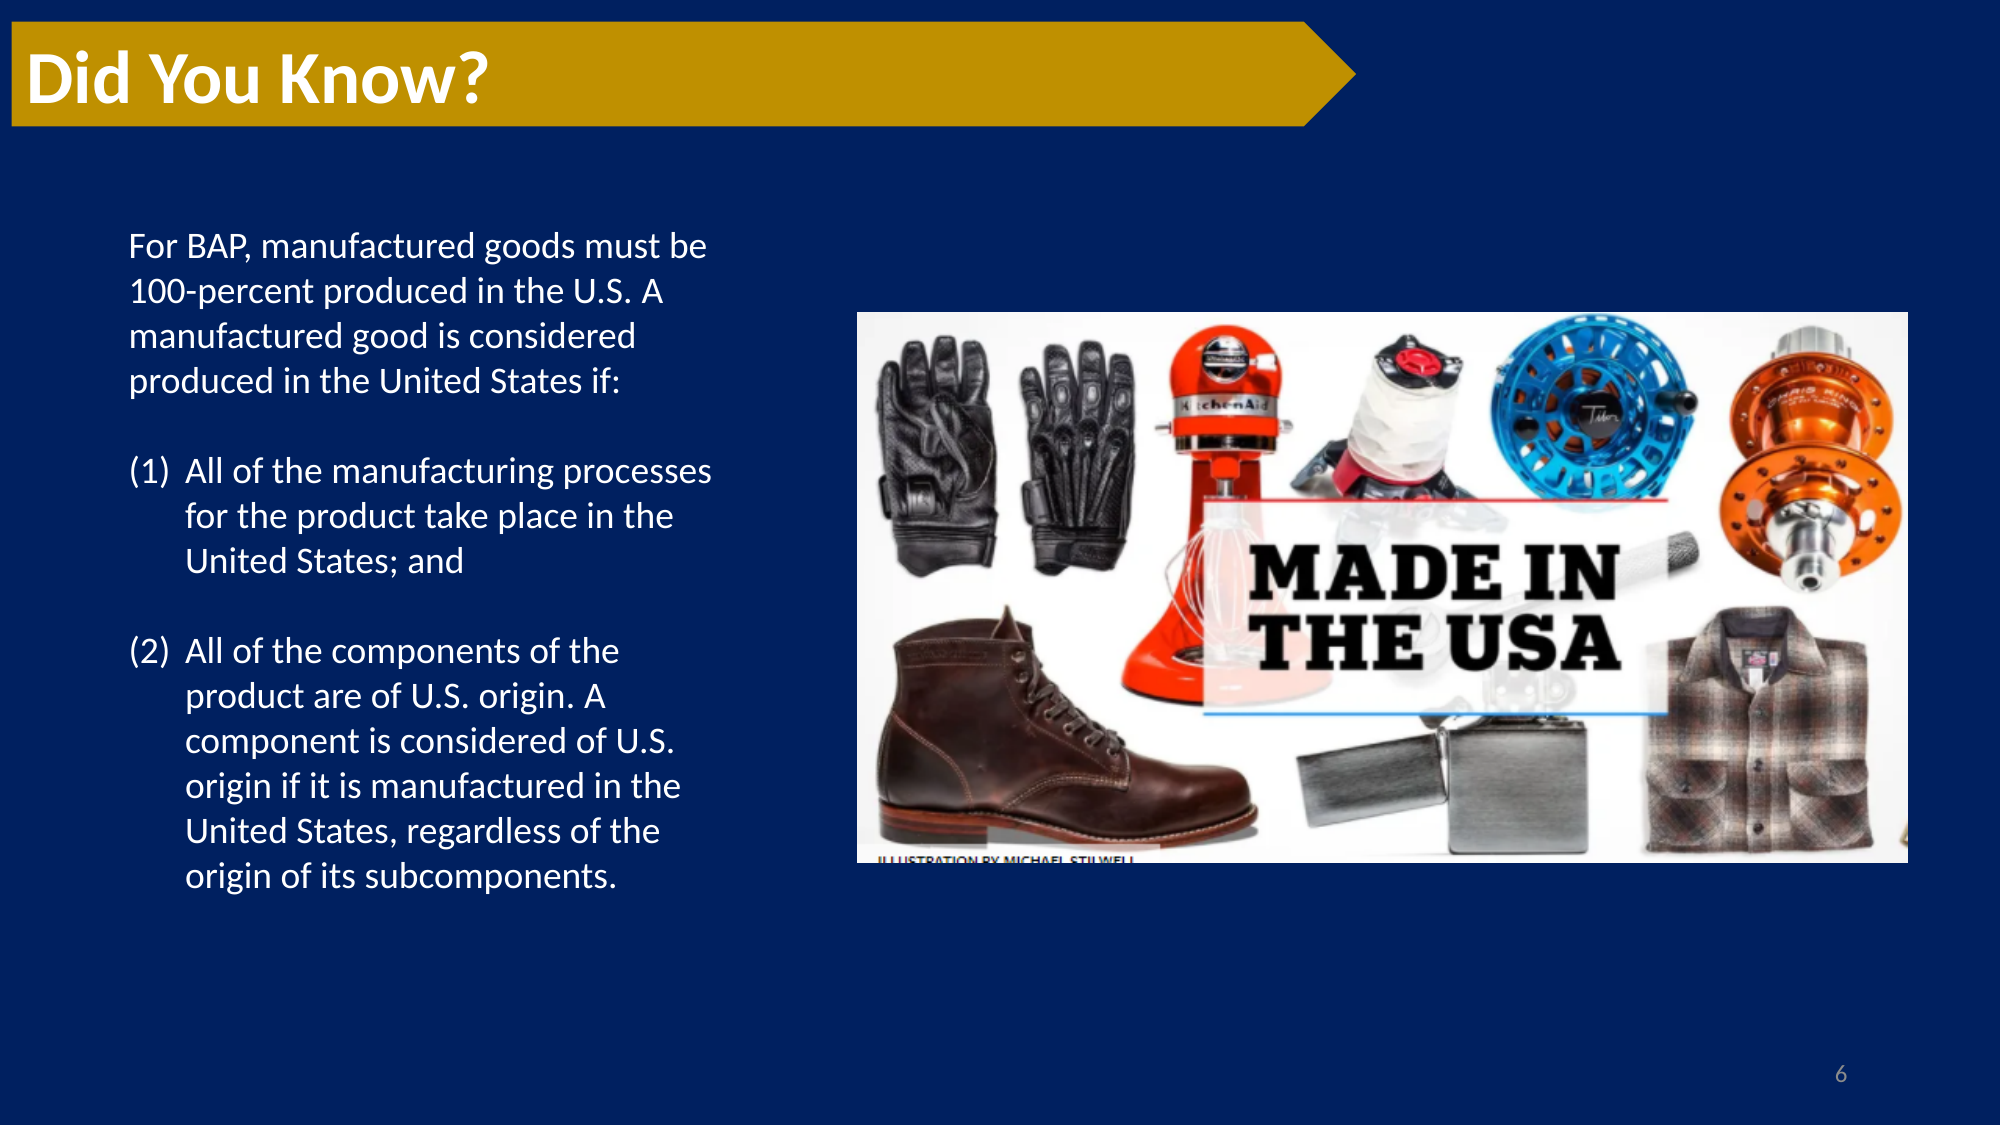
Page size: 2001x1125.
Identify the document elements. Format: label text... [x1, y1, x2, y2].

picture [857, 312, 1908, 863]
slide_number 6 [1412, 1042, 1863, 1103]
text_box Did You Know? [11, 21, 1357, 127]
text_box For BAP, manufactured goods must be 100-percent produced in the U.S. A manufactured good is considered produced in the United States if: All of the manufacturing processes for the product take place in the United States; and All of the components of the product are of U.S. origin. A component is considered of U.S. origin if it is manufactured in the United States, regardless of the origin of its subcomponents. [113, 214, 728, 904]
